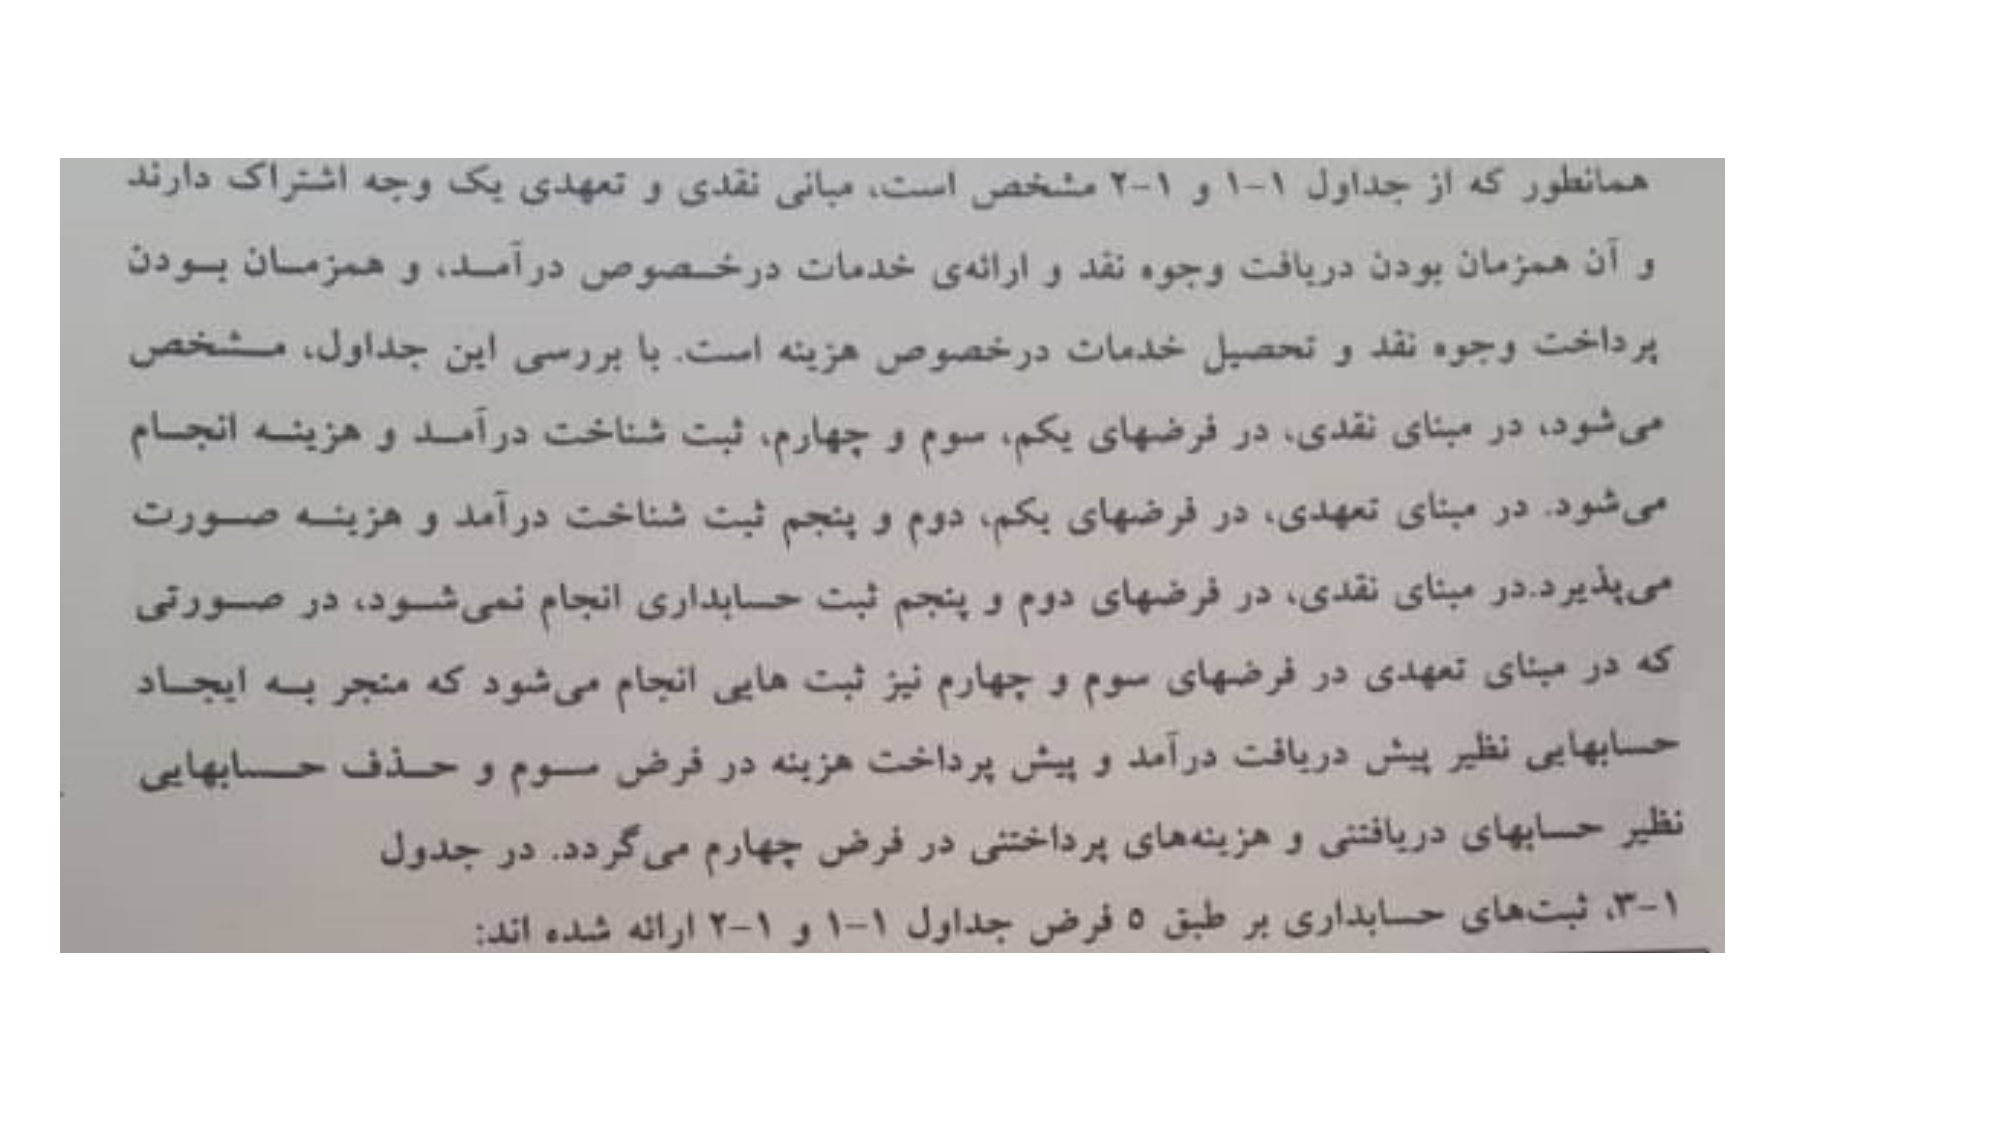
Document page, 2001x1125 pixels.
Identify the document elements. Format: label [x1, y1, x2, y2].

picture [60, 158, 1725, 953]
